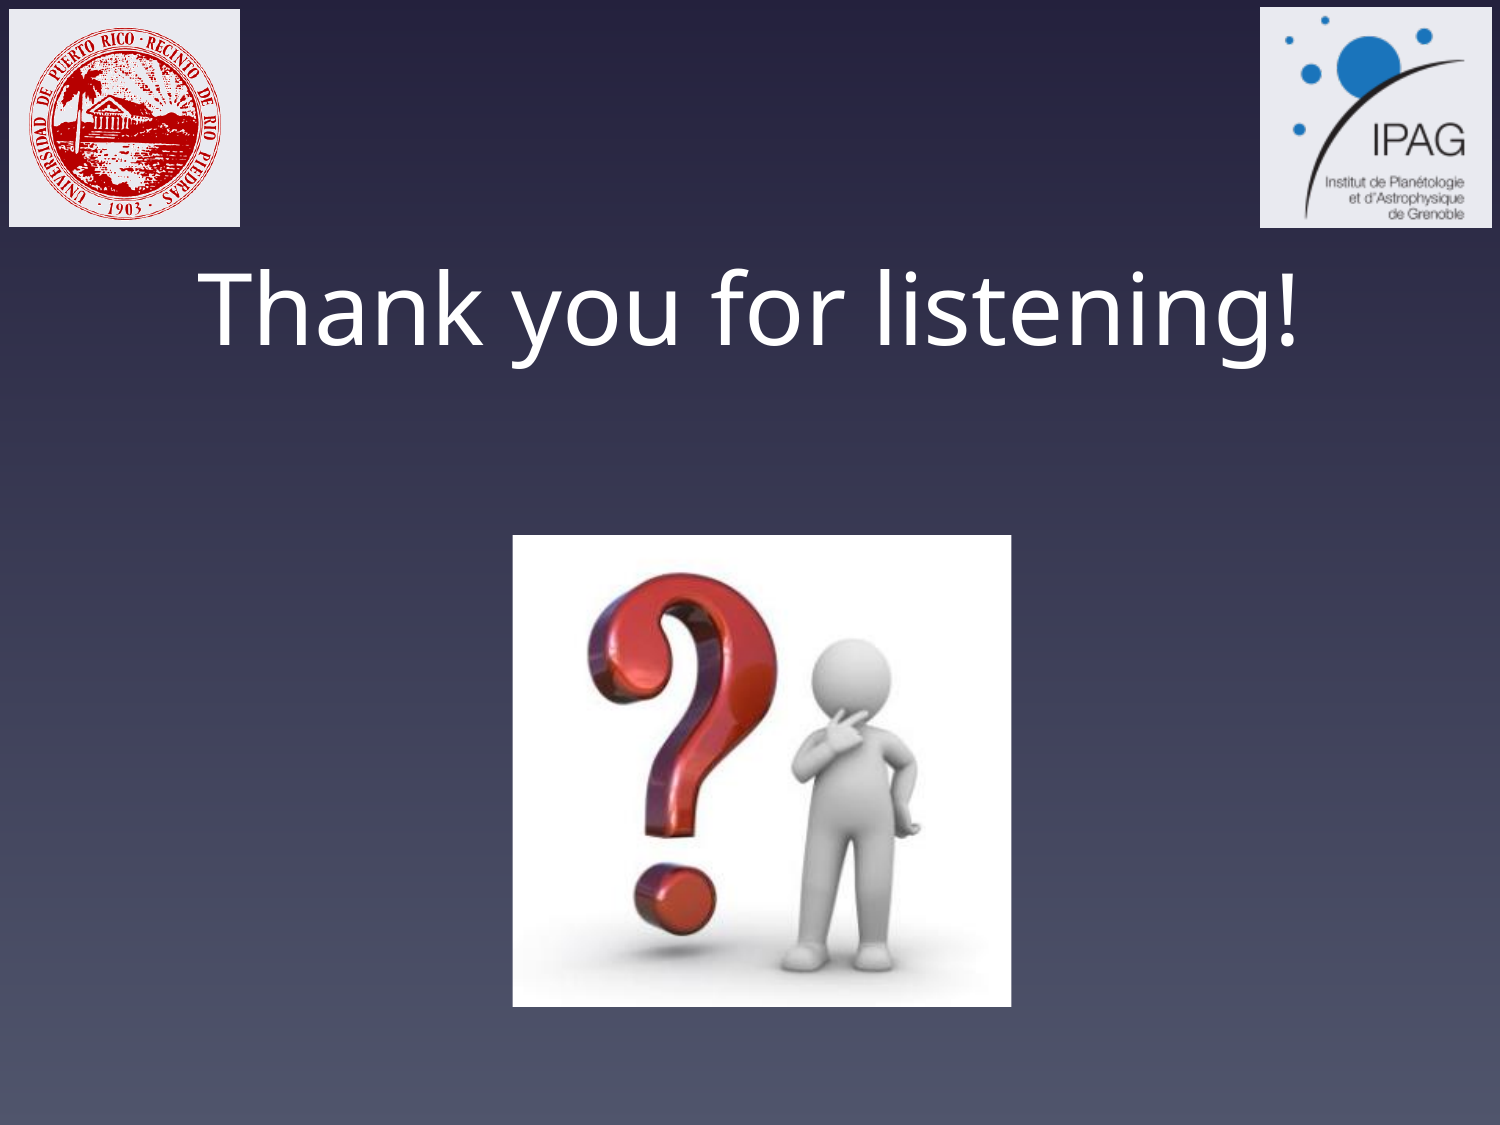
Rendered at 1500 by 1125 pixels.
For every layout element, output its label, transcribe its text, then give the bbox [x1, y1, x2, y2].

title Thank you for listening! [75, 237, 1425, 426]
picture [8, 8, 241, 228]
picture [1260, 6, 1493, 229]
picture [512, 535, 1012, 1007]
